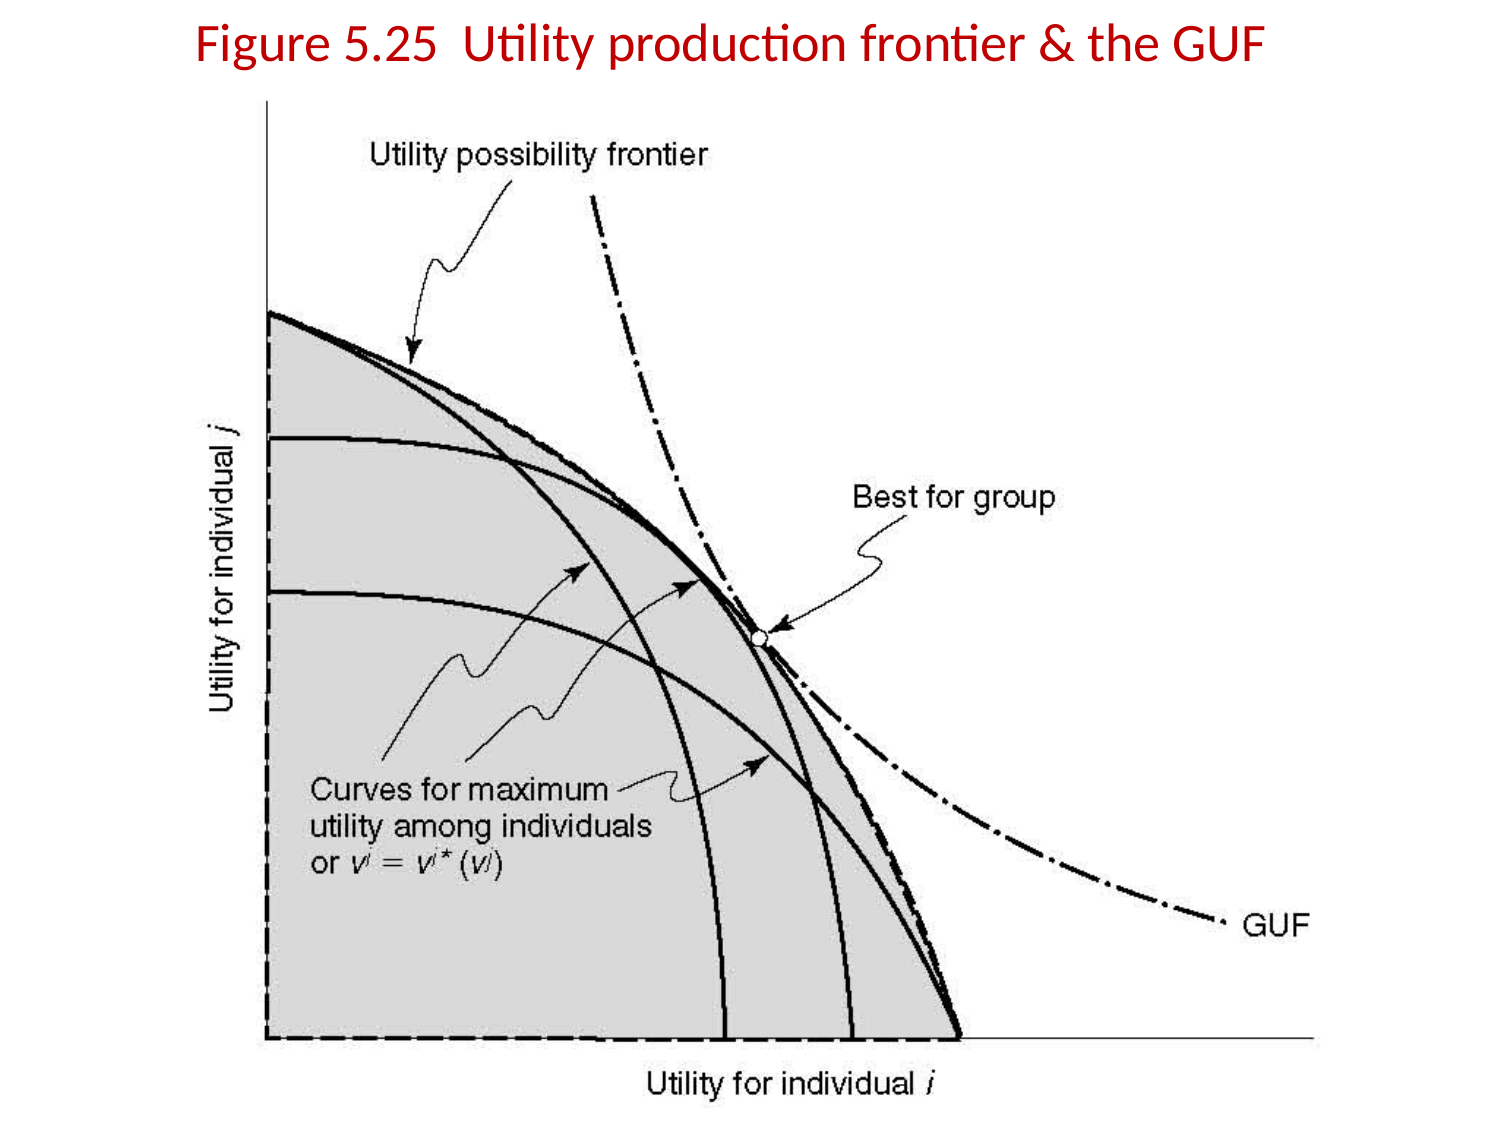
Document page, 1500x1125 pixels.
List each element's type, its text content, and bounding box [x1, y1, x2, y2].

picture [122, 87, 1376, 1125]
title Figure 5.25 Utility production frontier & the GUF [62, 0, 1413, 80]
